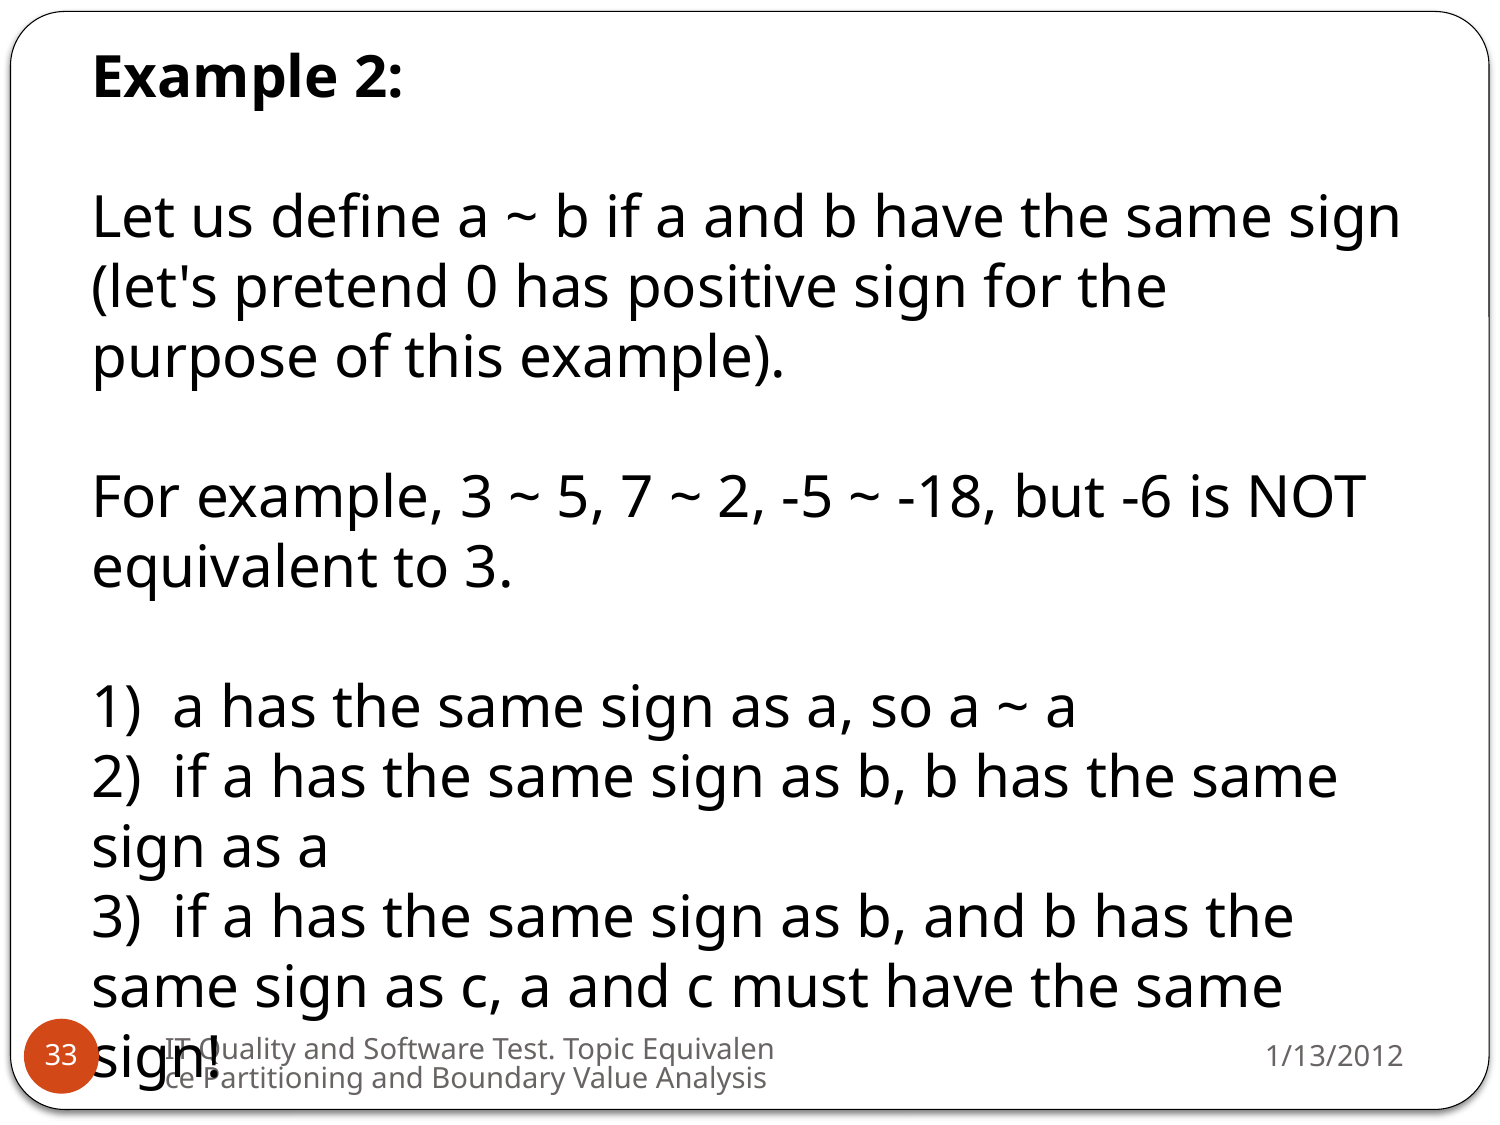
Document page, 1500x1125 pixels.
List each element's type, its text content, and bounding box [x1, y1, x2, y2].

text_box Example 2: Let us define a ~ b if a and b have the same sign (let's pretend 0 has positive sign for the purpose of this example). For example, 3 ~ 5, 7 ~ 2, -5 ~ -18, but -6 is NOT equivalent to 3. 1) a has the same sign as a, so a ~ a 2) if a has the same sign as b, b has the same sign as a 3) if a has the same sign as b, and b has the same sign as c, a and c must have the same sign! [76, 31, 1424, 1089]
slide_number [1012, 1015, 1419, 1094]
slide_number 33 [23, 1018, 99, 1094]
footer IT Quality and Software Test. Topic Equivalence Partitioning and Boundary Value Analysis [150, 1012, 800, 1088]
